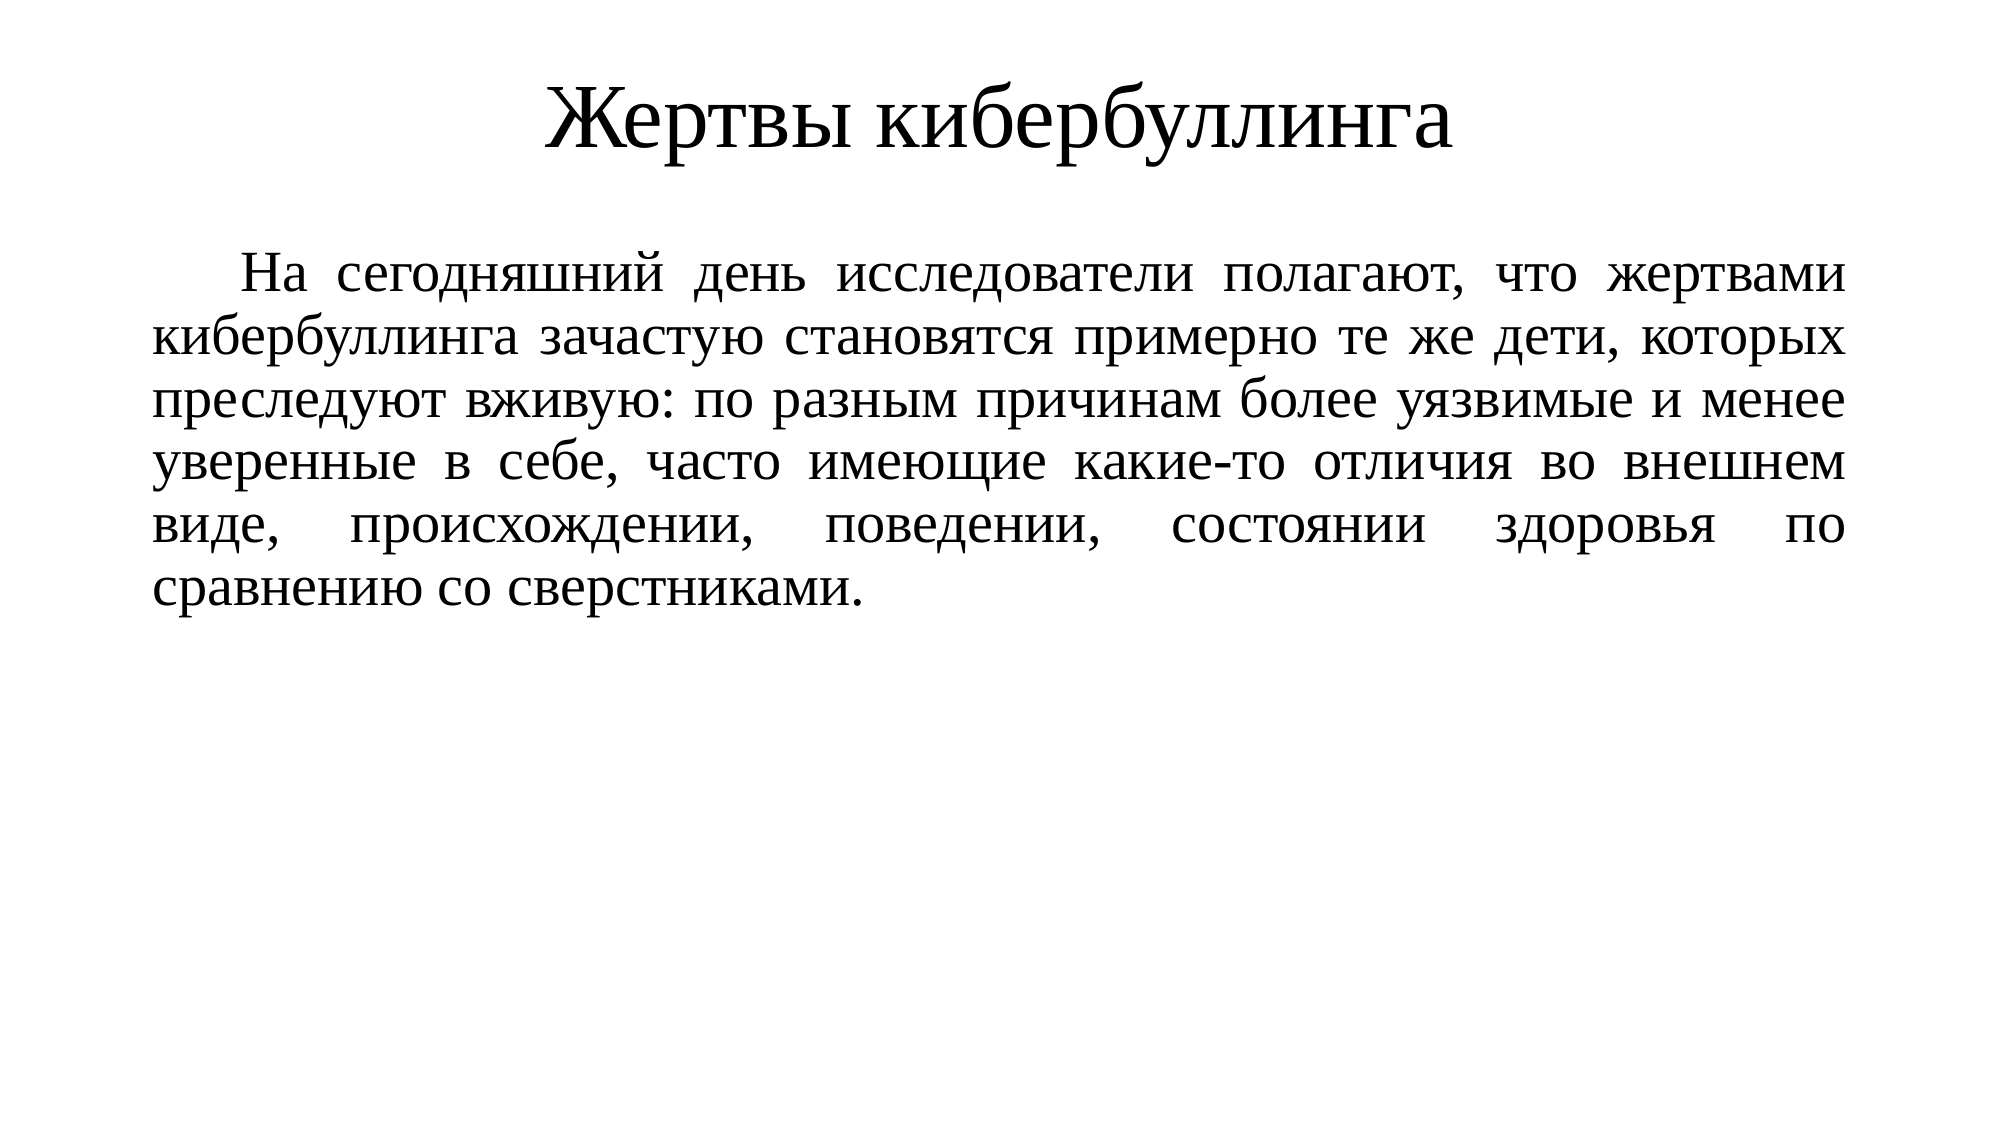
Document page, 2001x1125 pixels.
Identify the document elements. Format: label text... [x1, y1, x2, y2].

list На сегодняшний день исследователи полагают, что жертвами кибербуллинга зачастую становятся примерно те же дети, которых преследуют вживую: по разным причинам более уязвимые и менее уверенные в себе, часто имеющие какие-то отличия во внешнем виде, происхождении, поведении, состоянии здоровья по сравнению со сверстниками. [137, 233, 1863, 1014]
title Жертвы кибербуллинга [137, 59, 1863, 177]
